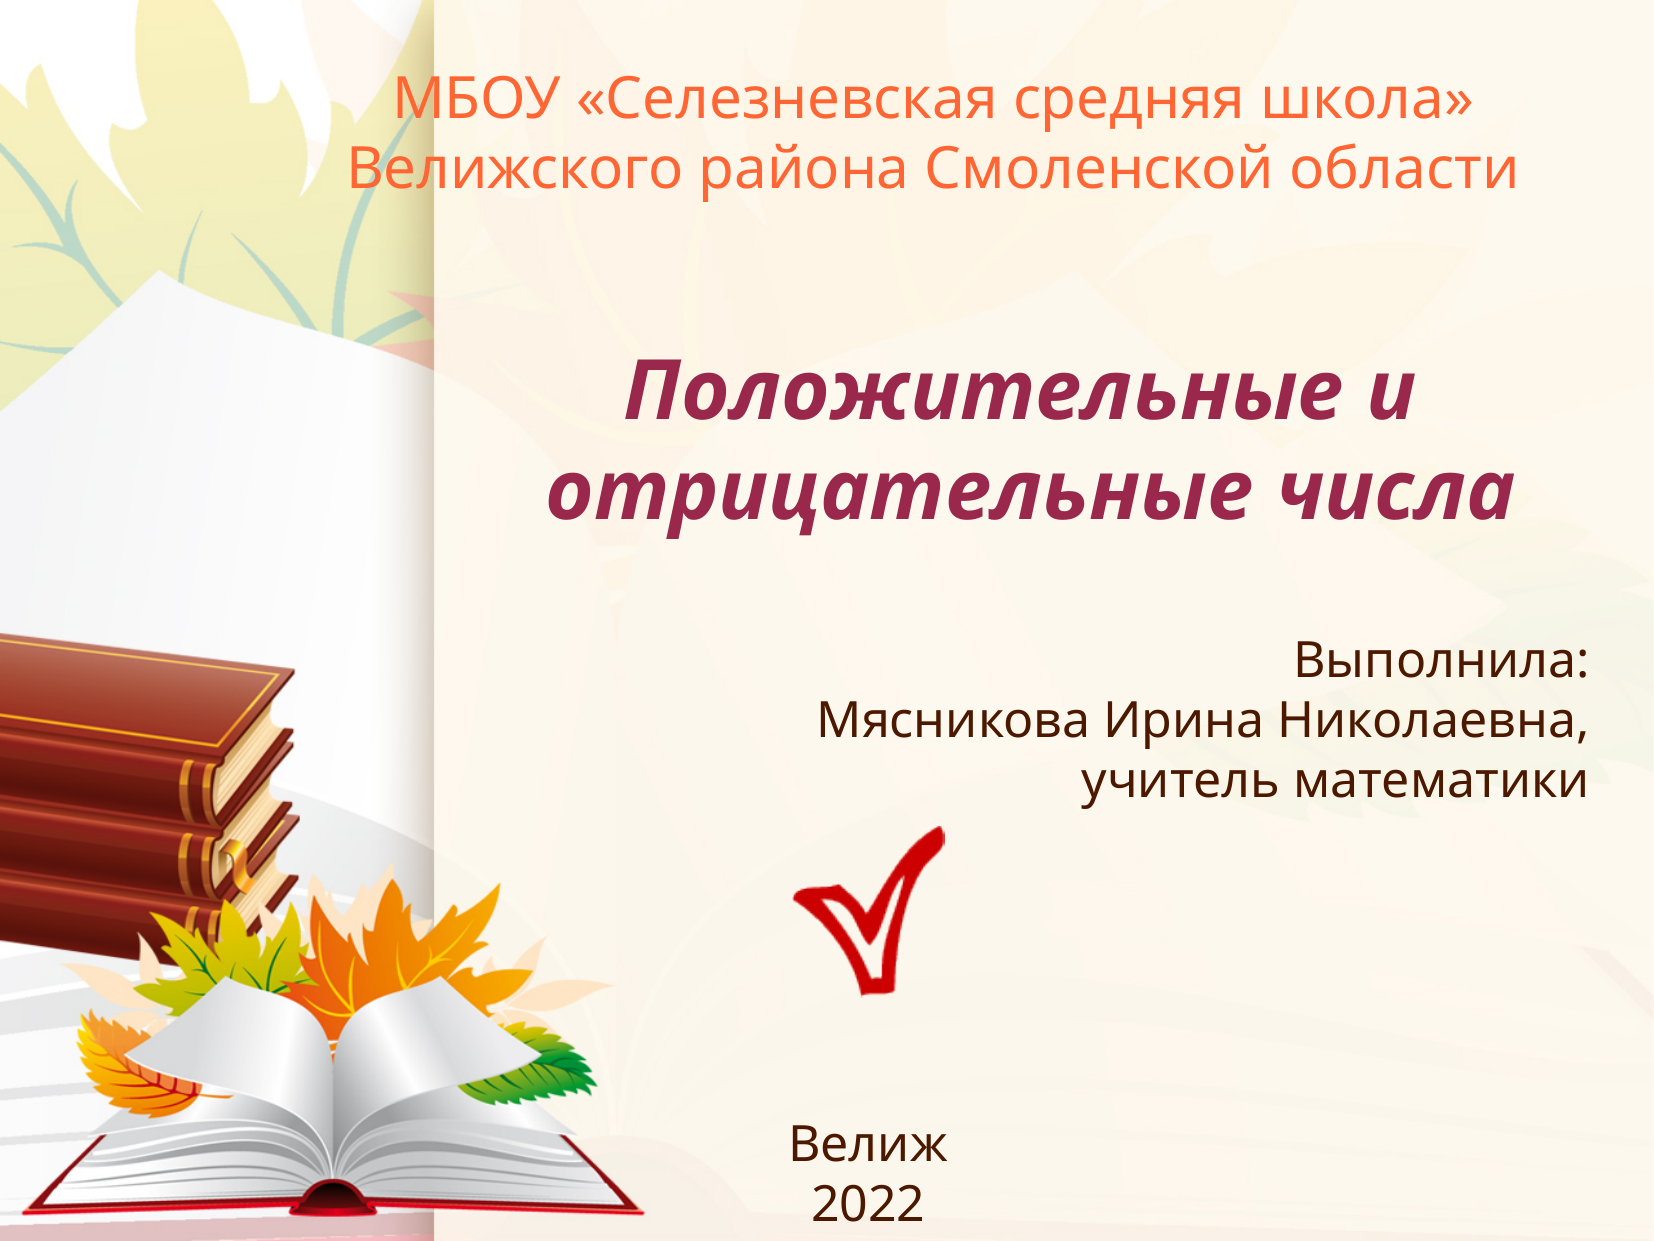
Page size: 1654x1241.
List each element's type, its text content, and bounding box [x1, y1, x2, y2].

text_box Велиж 2022 [773, 1104, 963, 1239]
text_box МБОУ «Селезневская средняя школа» Велижского района Смоленской области [331, 53, 1535, 208]
text_box Выполнила: Мясникова Ирина Николаевна, учитель математики [801, 620, 1605, 815]
picture [0, 0, 1654, 1241]
text_box Положительные и отрицательные числа [508, 328, 1532, 544]
